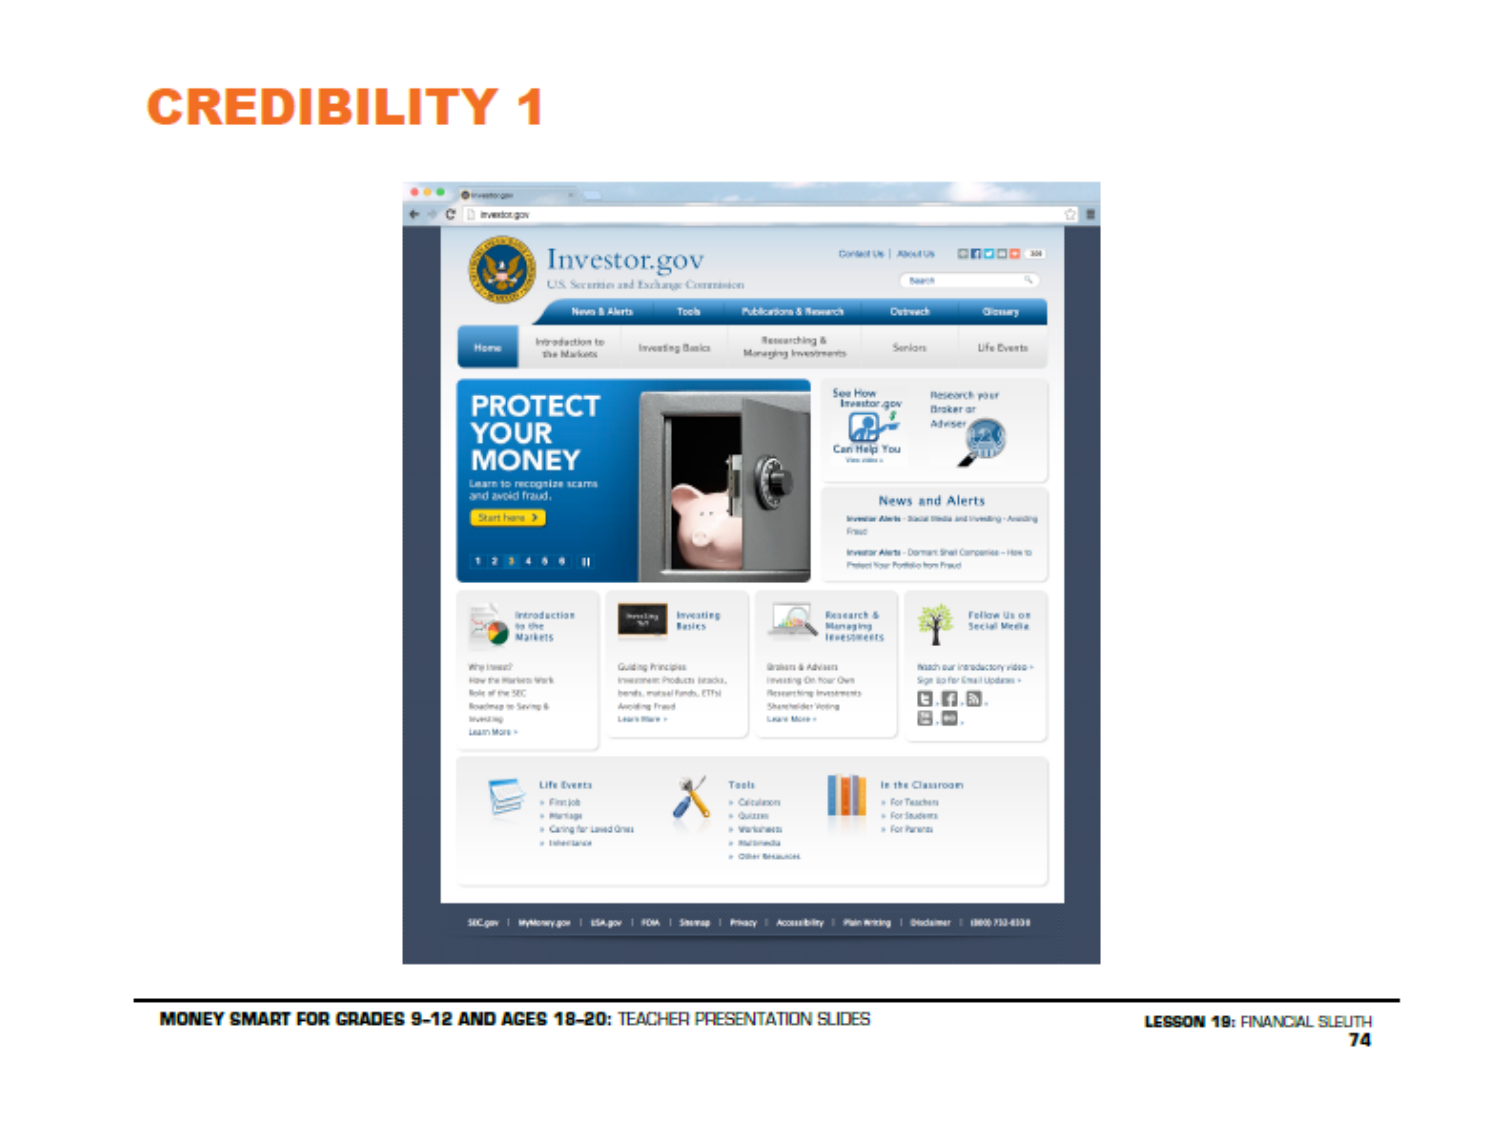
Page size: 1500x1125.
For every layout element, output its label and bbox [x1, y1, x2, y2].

picture [74, 22, 1451, 1084]
